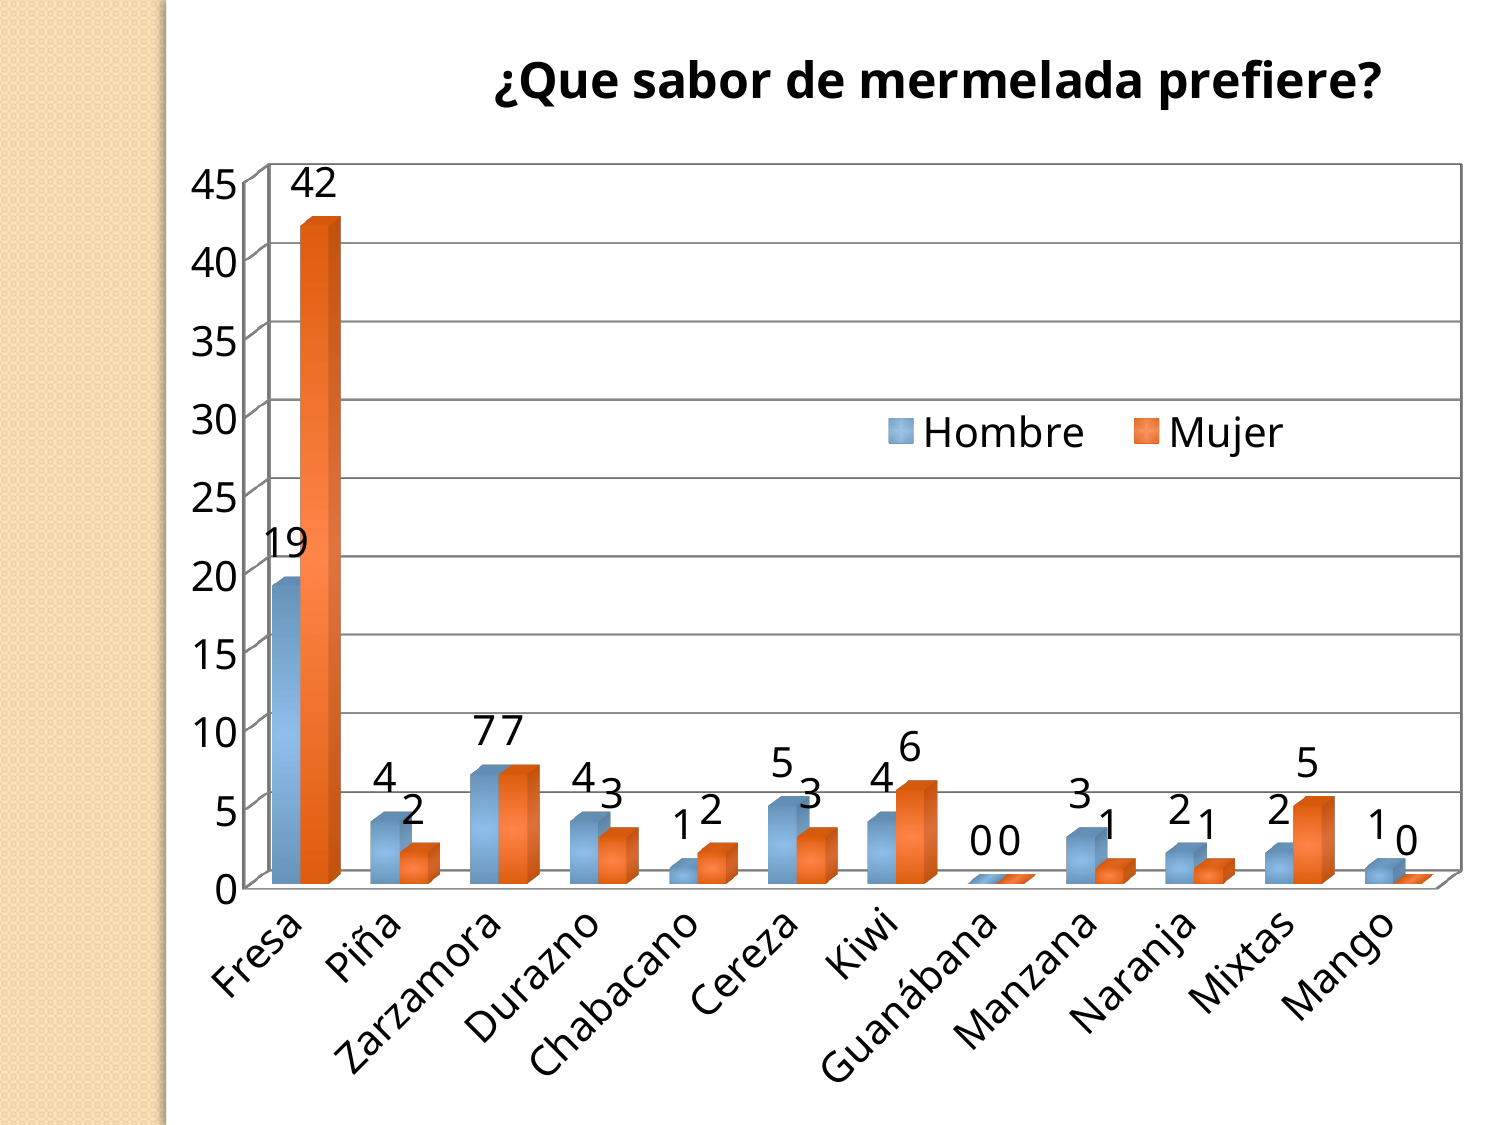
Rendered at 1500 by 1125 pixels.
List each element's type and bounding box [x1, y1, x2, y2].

chart [159, 0, 1500, 1125]
